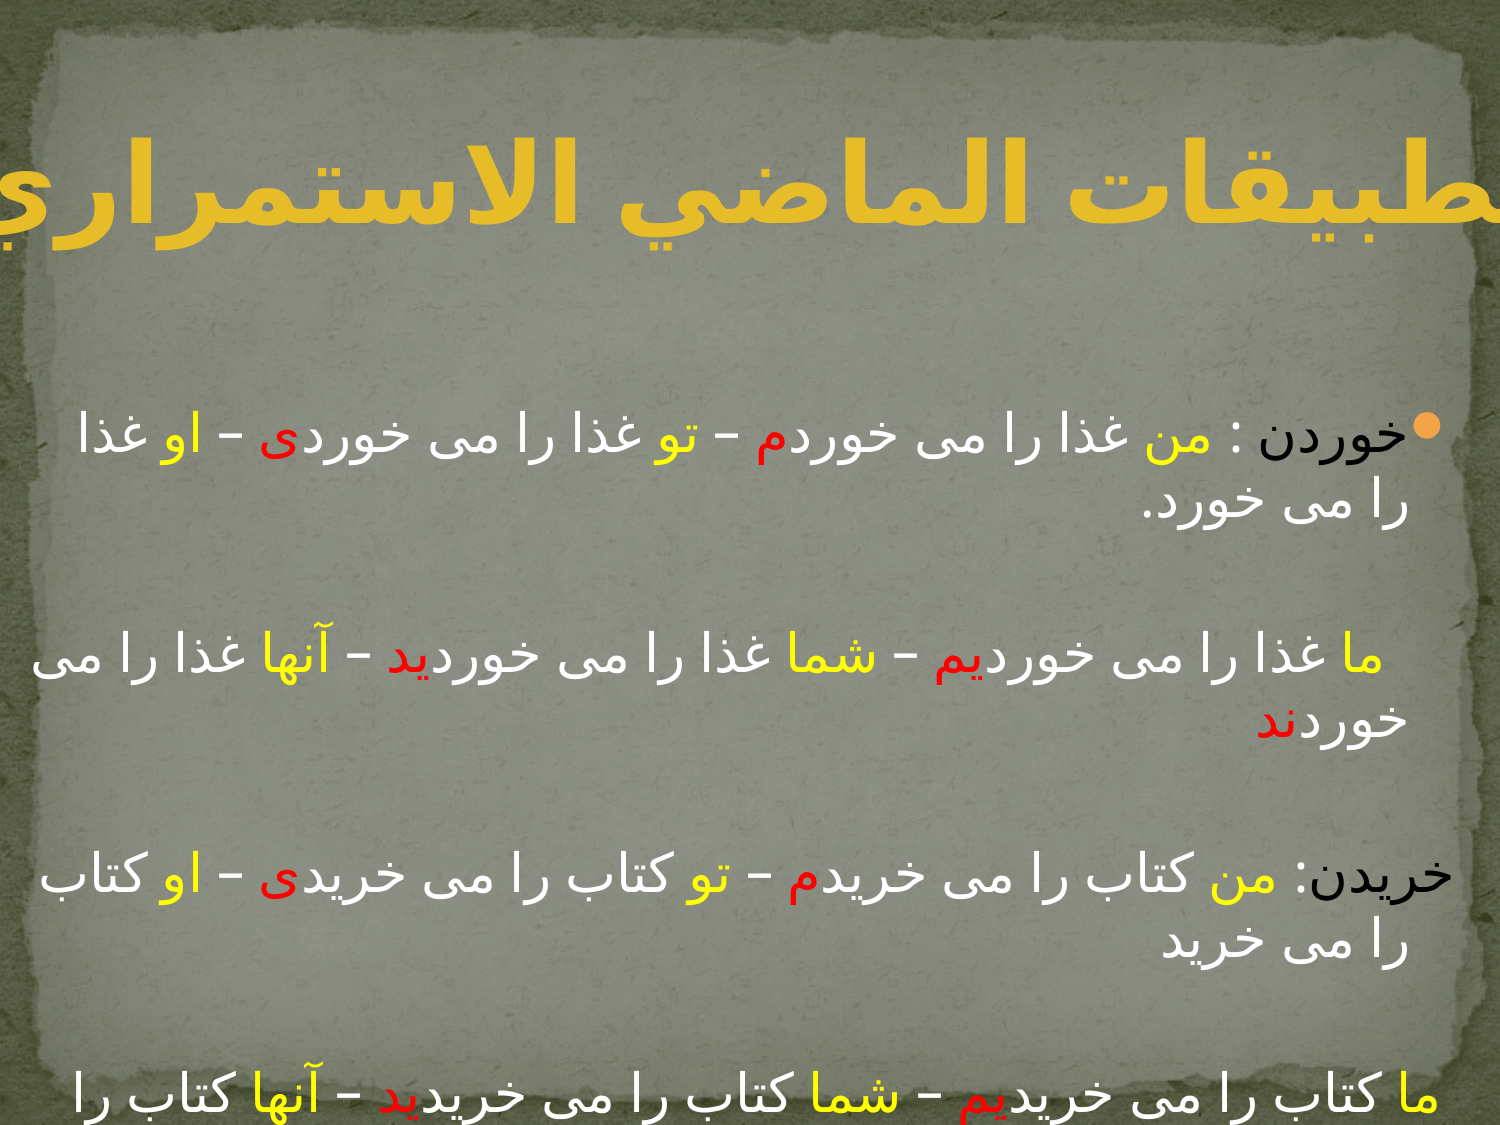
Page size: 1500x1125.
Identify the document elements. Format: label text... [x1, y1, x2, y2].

list خوردن : من غذا را می خوردم – تو غذا را می خوردی – او غذا را می خورد. ما غذا را می خوردیم – شما غذا را می خوردید – آنها غذا را می خوردند خریدن: من کتاب را می خریدم – تو کتاب را می خریدی – او کتاب را می خرید ما کتاب را می خریدیم – شما کتاب را می خریدید – آنها کتاب را می خریدند [11, 391, 1471, 1125]
text_box تطبيقات الماضي الاستمراري [0, 103, 1500, 254]
